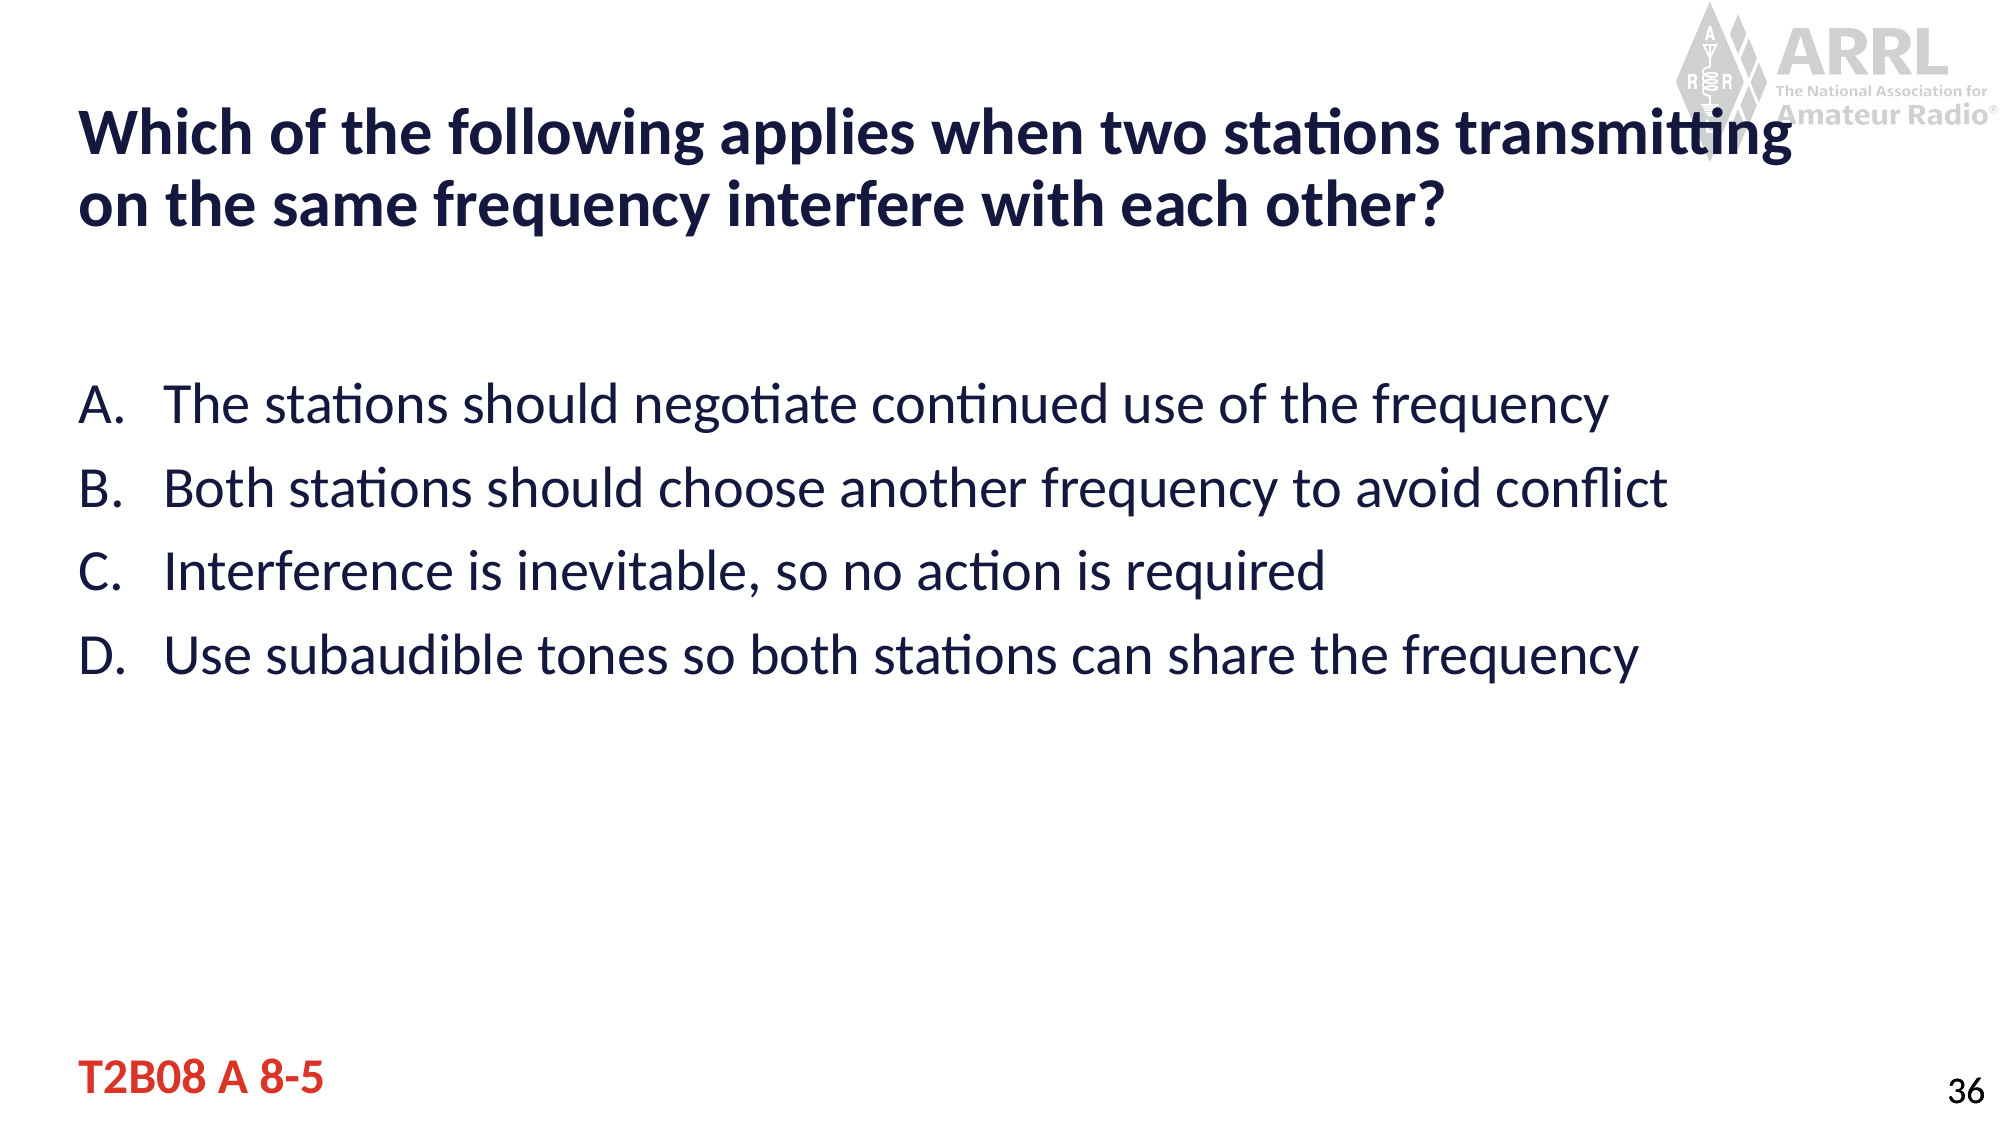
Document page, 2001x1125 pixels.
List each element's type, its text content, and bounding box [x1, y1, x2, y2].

picture [1674, 0, 2000, 164]
text_box T2B08 A 8-5 [63, 1036, 921, 1112]
list The stations should negotiate continued use of the frequency Both stations should choose another frequency to avoid conflict Interference is inevitable, so no action is required Use subaudible tones so both stations can share the frequency [63, 365, 1863, 989]
title Which of the following applies when two stations transmitting on the same frequency interfere with each other? [63, 59, 1863, 278]
